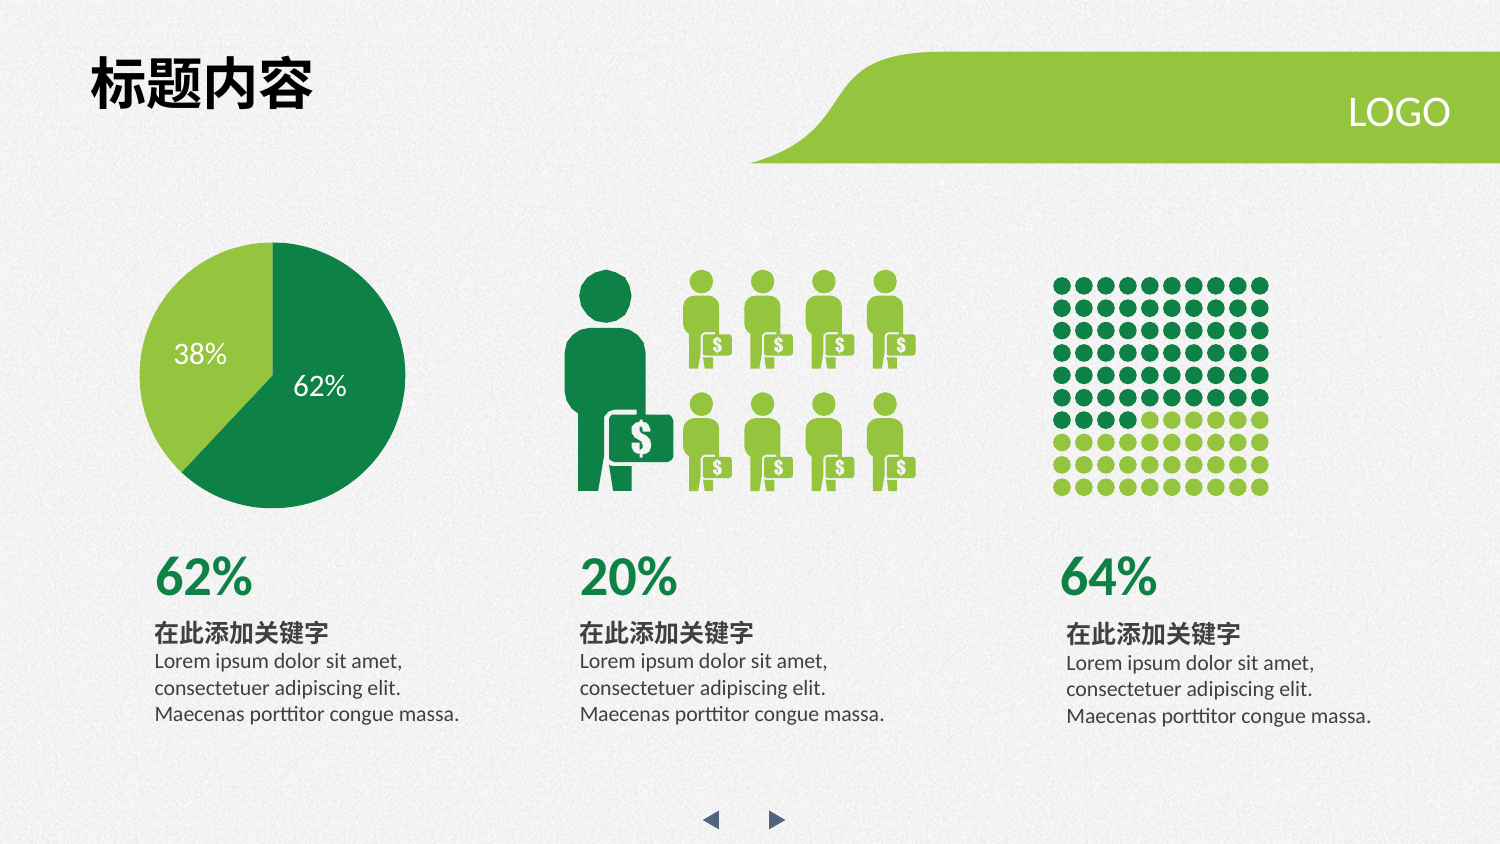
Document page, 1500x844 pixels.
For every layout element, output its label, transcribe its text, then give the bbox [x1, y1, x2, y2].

text_box [1073, 386, 1095, 409]
text_box [1248, 476, 1271, 499]
text_box 20% [565, 531, 694, 609]
text_box [1095, 453, 1117, 476]
text_box [1117, 364, 1139, 387]
text_box [1161, 364, 1183, 387]
text_box [1117, 476, 1139, 499]
text_box [1138, 364, 1161, 387]
text_box [1138, 274, 1161, 297]
text_box [1117, 297, 1139, 319]
text_box [1073, 342, 1095, 364]
text_box [1051, 453, 1073, 476]
text_box [1138, 476, 1161, 499]
text_box [1226, 431, 1249, 454]
text_box [1138, 342, 1161, 364]
text_box [1161, 274, 1183, 297]
text_box [689, 392, 714, 416]
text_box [139, 242, 406, 509]
text_box [1205, 297, 1227, 319]
text_box [1138, 319, 1161, 342]
text_box [1182, 409, 1205, 431]
text_box [747, 49, 1500, 166]
text_box [1161, 476, 1183, 499]
text_box [1226, 342, 1249, 364]
text_box [564, 327, 674, 491]
text_box [1051, 275, 1073, 297]
text_box [579, 269, 632, 323]
text_box [1095, 409, 1117, 431]
text_box [1226, 386, 1249, 409]
text_box [1117, 409, 1139, 431]
text_box [1248, 453, 1271, 476]
text_box [805, 418, 855, 492]
text_box [1095, 431, 1117, 454]
text_box [1138, 409, 1161, 431]
text_box [1138, 386, 1161, 409]
text_box [1248, 409, 1271, 431]
text_box [1138, 431, 1161, 454]
text_box [1161, 386, 1183, 409]
text_box [1073, 431, 1095, 454]
text_box [1095, 319, 1117, 342]
text_box [866, 295, 916, 369]
text_box [1095, 476, 1117, 499]
text_box [1182, 431, 1205, 454]
text_box [1182, 386, 1205, 409]
text_box [1095, 274, 1117, 297]
text_box [812, 392, 836, 416]
text_box [1226, 409, 1249, 431]
text_box [873, 392, 897, 416]
text_box [1073, 319, 1095, 342]
text_box 在此添加关键字 Lorem ipsum dolor sit amet, consectetuer adipiscing elit. Maecenas porttitor congue massa. [564, 609, 920, 734]
text_box [1226, 364, 1249, 387]
text_box [1205, 342, 1227, 364]
text_box [1182, 453, 1205, 476]
text_box [1182, 274, 1205, 297]
text_box [1117, 274, 1139, 297]
text_box [812, 269, 836, 294]
text_box [1051, 342, 1073, 364]
text_box [1117, 386, 1139, 409]
text_box [1161, 342, 1183, 364]
text_box [744, 418, 793, 492]
text_box [1051, 319, 1073, 342]
text_box [1051, 297, 1073, 319]
text_box [866, 418, 916, 492]
text_box [1205, 453, 1227, 476]
text_box [1248, 386, 1271, 409]
text_box [744, 295, 793, 369]
text_box [1073, 476, 1095, 499]
text_box [1205, 409, 1227, 431]
text_box [1095, 342, 1117, 364]
text_box [1051, 409, 1073, 431]
text_box [1226, 297, 1249, 319]
text_box [1138, 453, 1161, 476]
text_box [1073, 364, 1095, 387]
text_box [1161, 453, 1183, 476]
text_box [1117, 319, 1139, 342]
text_box [1073, 453, 1095, 476]
text_box [1161, 409, 1183, 431]
text_box [1182, 342, 1205, 364]
text_box [1248, 274, 1271, 297]
text_box [1051, 364, 1073, 386]
text_box [750, 392, 775, 416]
text_box [1161, 297, 1183, 319]
text_box [1182, 297, 1205, 319]
text_box [1205, 431, 1227, 454]
text_box [1117, 431, 1139, 454]
text_box [805, 295, 855, 369]
text_box [1248, 342, 1271, 364]
text_box 在此添加关键字 Lorem ipsum dolor sit amet, consectetuer adipiscing elit. Maecenas porttitor congue massa. [1051, 611, 1407, 735]
text_box [1182, 319, 1205, 342]
text_box [1051, 386, 1073, 409]
text_box [1095, 364, 1117, 386]
text_box [1248, 319, 1271, 342]
picture [0, 0, 1500, 844]
text_box [683, 418, 732, 492]
text_box [1205, 476, 1227, 499]
text_box [1248, 431, 1271, 454]
text_box [1051, 476, 1073, 499]
text_box 在此添加关键字 Lorem ipsum dolor sit amet, consectetuer adipiscing elit. Maecenas porttitor congue massa. [139, 609, 495, 734]
text_box [750, 269, 775, 294]
text_box [1117, 453, 1139, 476]
text_box [1226, 319, 1249, 342]
text_box [1205, 319, 1227, 342]
text_box [689, 269, 714, 294]
text_box LOGO [1333, 75, 1466, 143]
text_box [1095, 297, 1117, 319]
text_box [1205, 386, 1227, 409]
text_box [1205, 364, 1227, 387]
text_box [1205, 274, 1227, 297]
text_box [873, 269, 897, 294]
text_box [1248, 297, 1271, 319]
text_box [1073, 274, 1095, 297]
text_box [1073, 409, 1095, 431]
text_box [1073, 297, 1095, 319]
text_box [1182, 476, 1205, 499]
text_box [1161, 319, 1183, 342]
text_box [1226, 476, 1249, 499]
text_box 62% [140, 531, 268, 609]
text_box [1161, 431, 1183, 454]
text_box [1095, 386, 1117, 409]
text_box [1138, 297, 1161, 319]
text_box 标题内容 [75, 41, 331, 124]
text_box [1051, 431, 1073, 454]
text_box [1248, 364, 1271, 387]
text_box [683, 295, 732, 369]
text_box 64% [1045, 531, 1173, 615]
text_box [1226, 274, 1249, 297]
text_box [1117, 342, 1139, 364]
text_box [1182, 364, 1205, 387]
text_box [1226, 453, 1249, 476]
